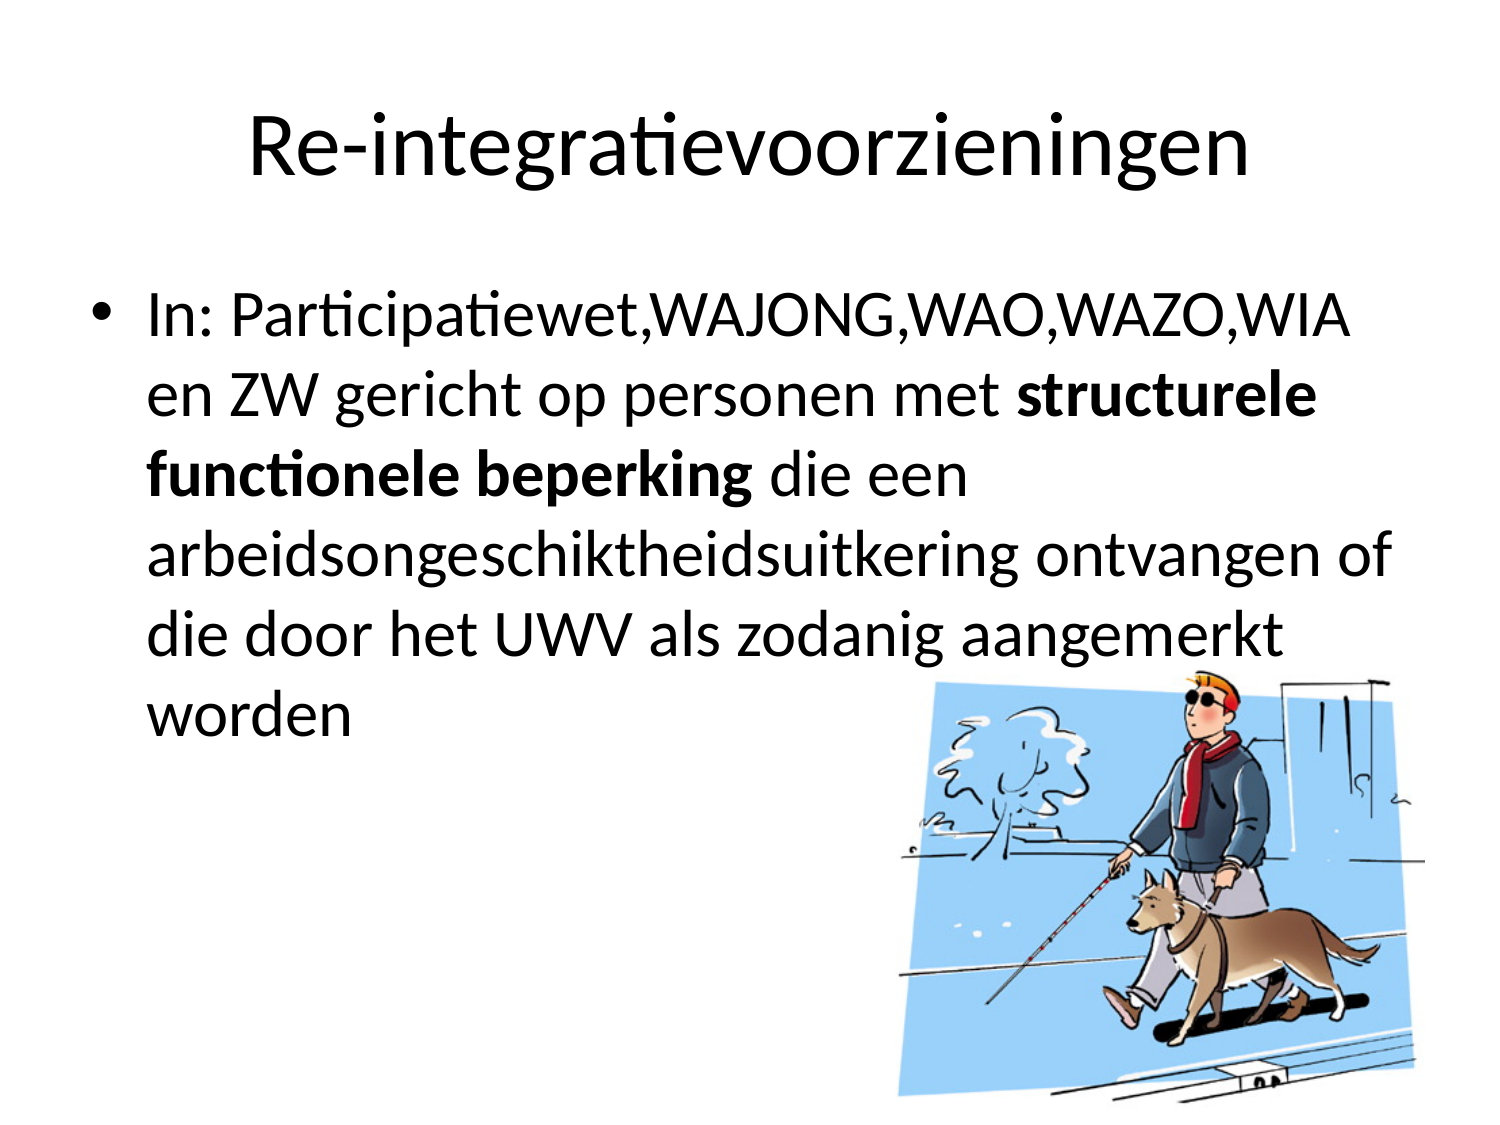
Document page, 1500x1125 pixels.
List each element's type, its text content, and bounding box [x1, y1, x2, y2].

picture [894, 668, 1426, 1110]
title Re-integratievoorzieningen [75, 45, 1425, 233]
list In: Participatiewet,WAJONG,WAO,WAZO,WIA en ZW gericht op personen met structurele functionele beperking die een arbeidsongeschiktheidsuitkering ontvangen of die door het UWV als zodanig aangemerkt worden [75, 262, 1425, 1005]
